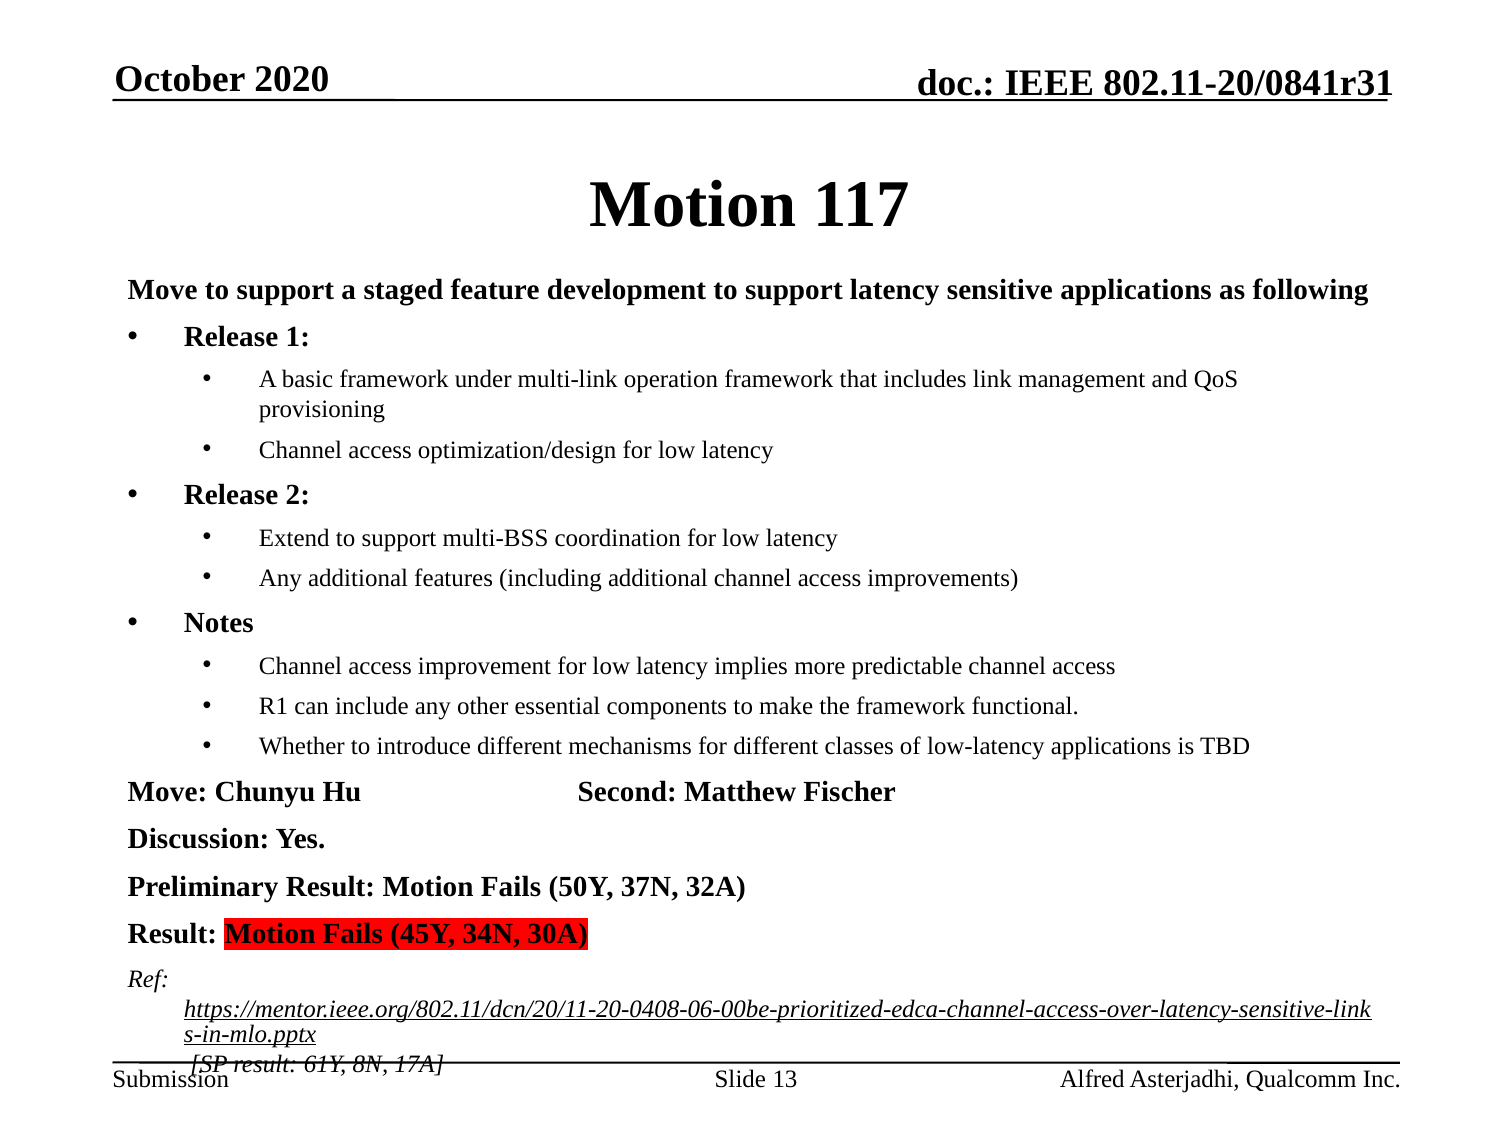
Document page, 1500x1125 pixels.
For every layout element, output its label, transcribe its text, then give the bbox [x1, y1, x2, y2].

list Move to support a staged feature development to support latency sensitive applications as following Release 1: A basic framework under multi-link operation framework that includes link management and QoS provisioning Channel access optimization/design for low latency Release 2: Extend to support multi-BSS coordination for low latency Any additional features (including additional channel access improvements) Notes Channel access improvement for low latency implies more predictable channel access R1 can include any other essential components to make the framework functional. Whether to introduce different mechanisms for different classes of low-latency applications is TBD Move: Chunyu Hu Second: Matthew Fischer Discussion: Yes. Preliminary Result: Motion Fails (50Y, 37N, 32A) Result: Motion Fails (45Y, 34N, 30A) Ref: https://mentor.ieee.org/802.11/dcn/20/11-20-0408-06-00be-prioritized-edca-channel-access-over-latency-sensitive-links-in-mlo.pptx [SP result: 61Y, 8N, 17A] [112, 262, 1388, 1063]
title Motion 117 [112, 112, 1388, 262]
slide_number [114, 54, 423, 100]
slide_number Slide 13 [712, 1061, 800, 1123]
footer Alfred Asterjadhi, Qualcomm Inc. [878, 1061, 1402, 1093]
